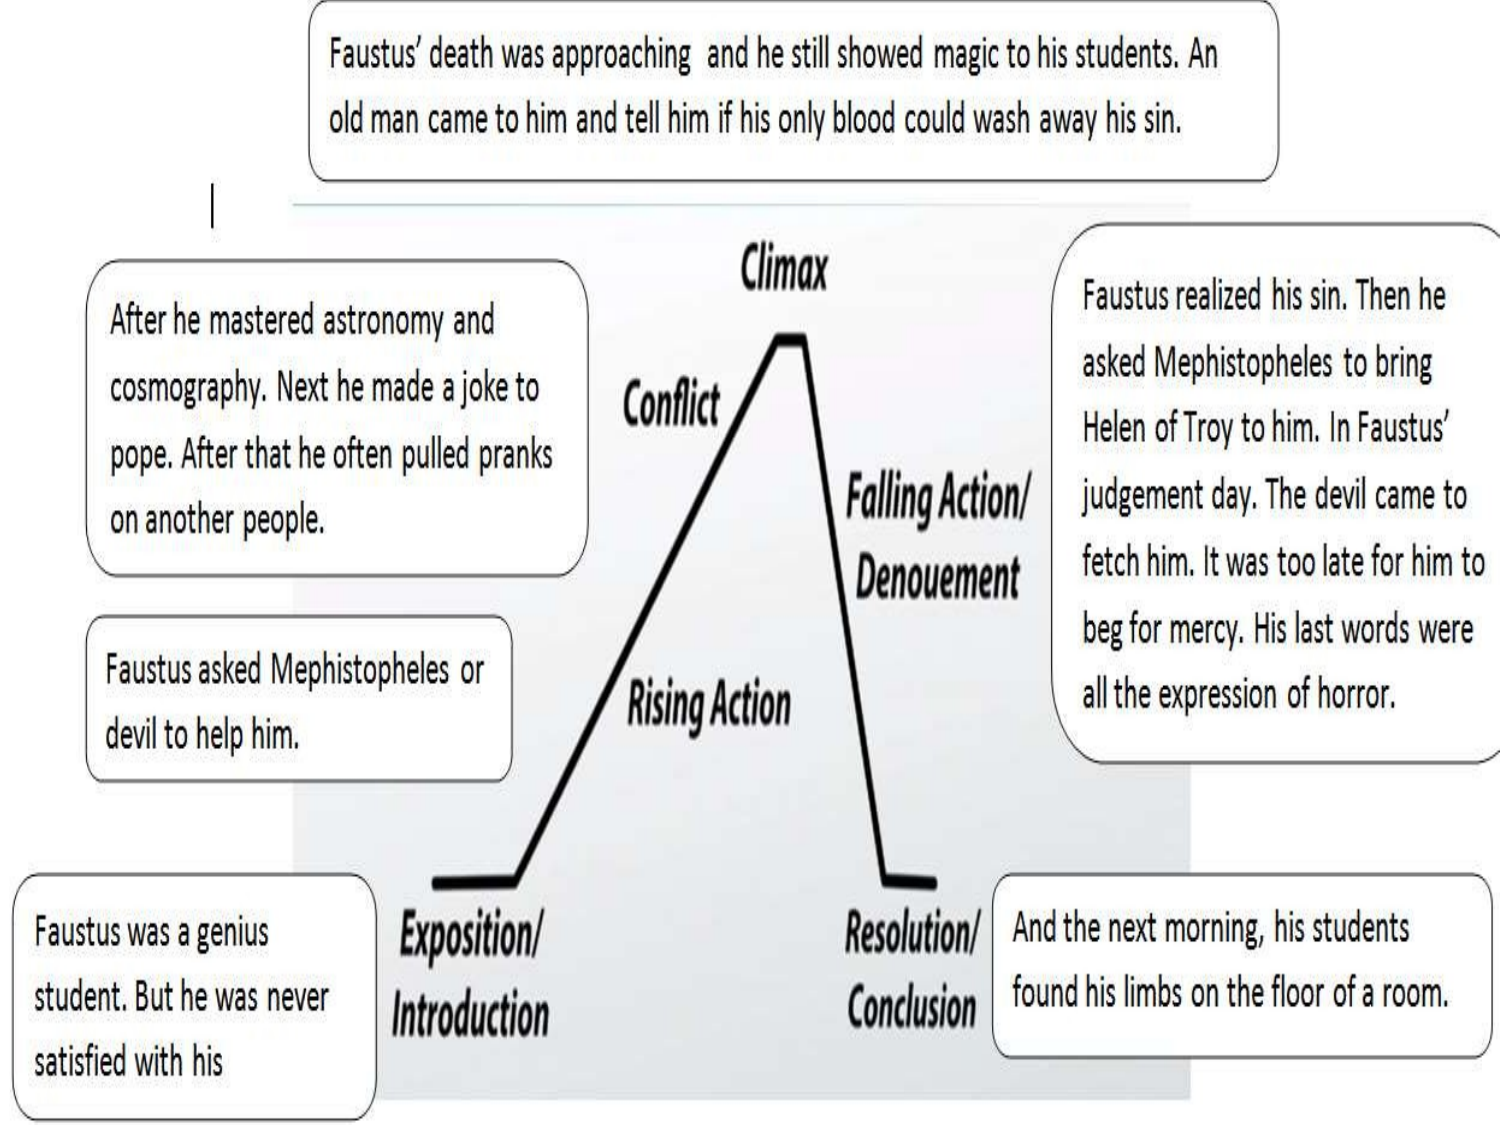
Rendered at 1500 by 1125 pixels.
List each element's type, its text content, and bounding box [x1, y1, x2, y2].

slide_number 22 [1080, 1046, 1425, 1103]
text_box [9, 0, 1500, 1125]
